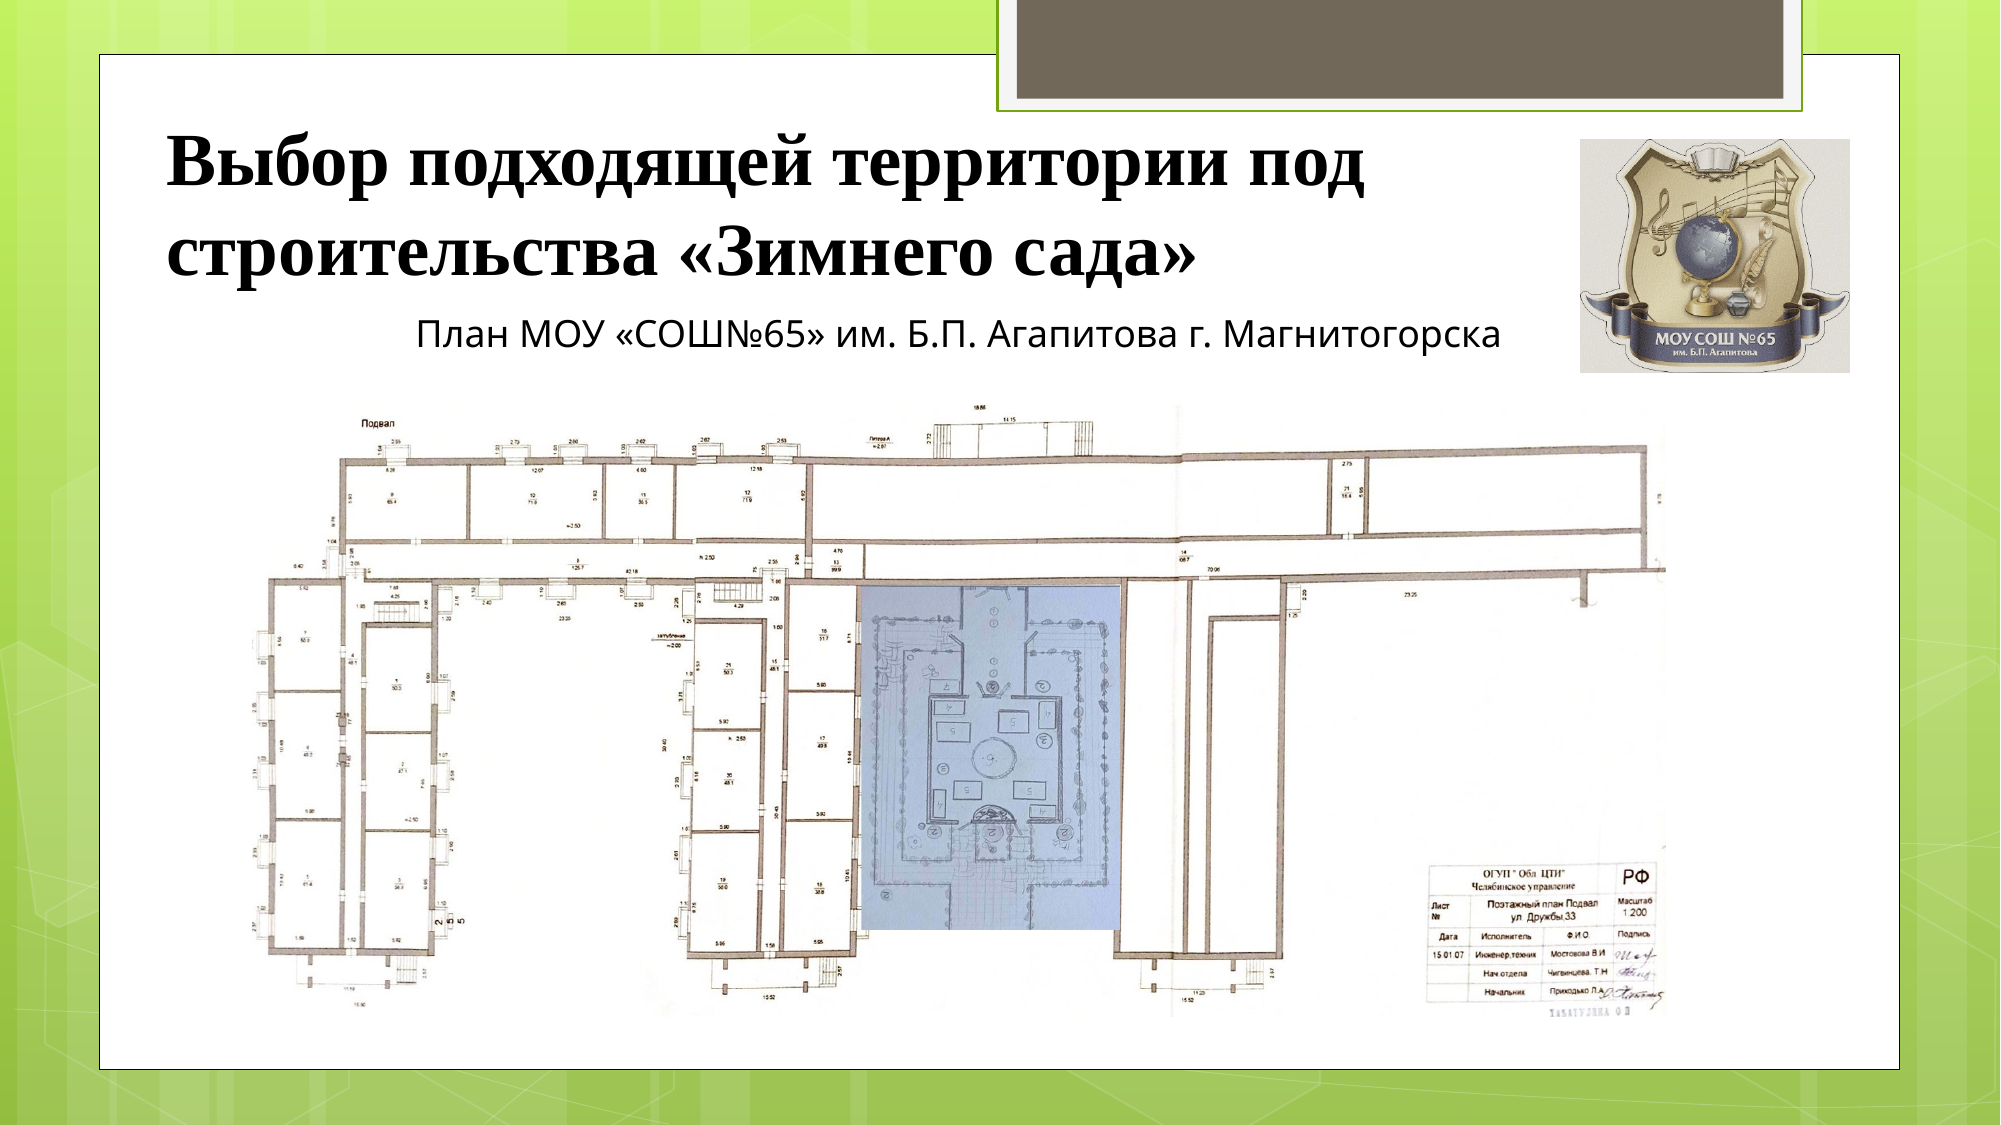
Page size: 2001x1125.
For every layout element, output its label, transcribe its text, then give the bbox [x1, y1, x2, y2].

text_box План МОУ «СОШ№65» им. Б.П. Агапитова г. Магнитогорска [400, 302, 1518, 363]
picture [251, 404, 1667, 1017]
title Выбор подходящей территории под строительства «Зимнего сада» [151, 59, 1801, 298]
picture [1580, 139, 1851, 374]
